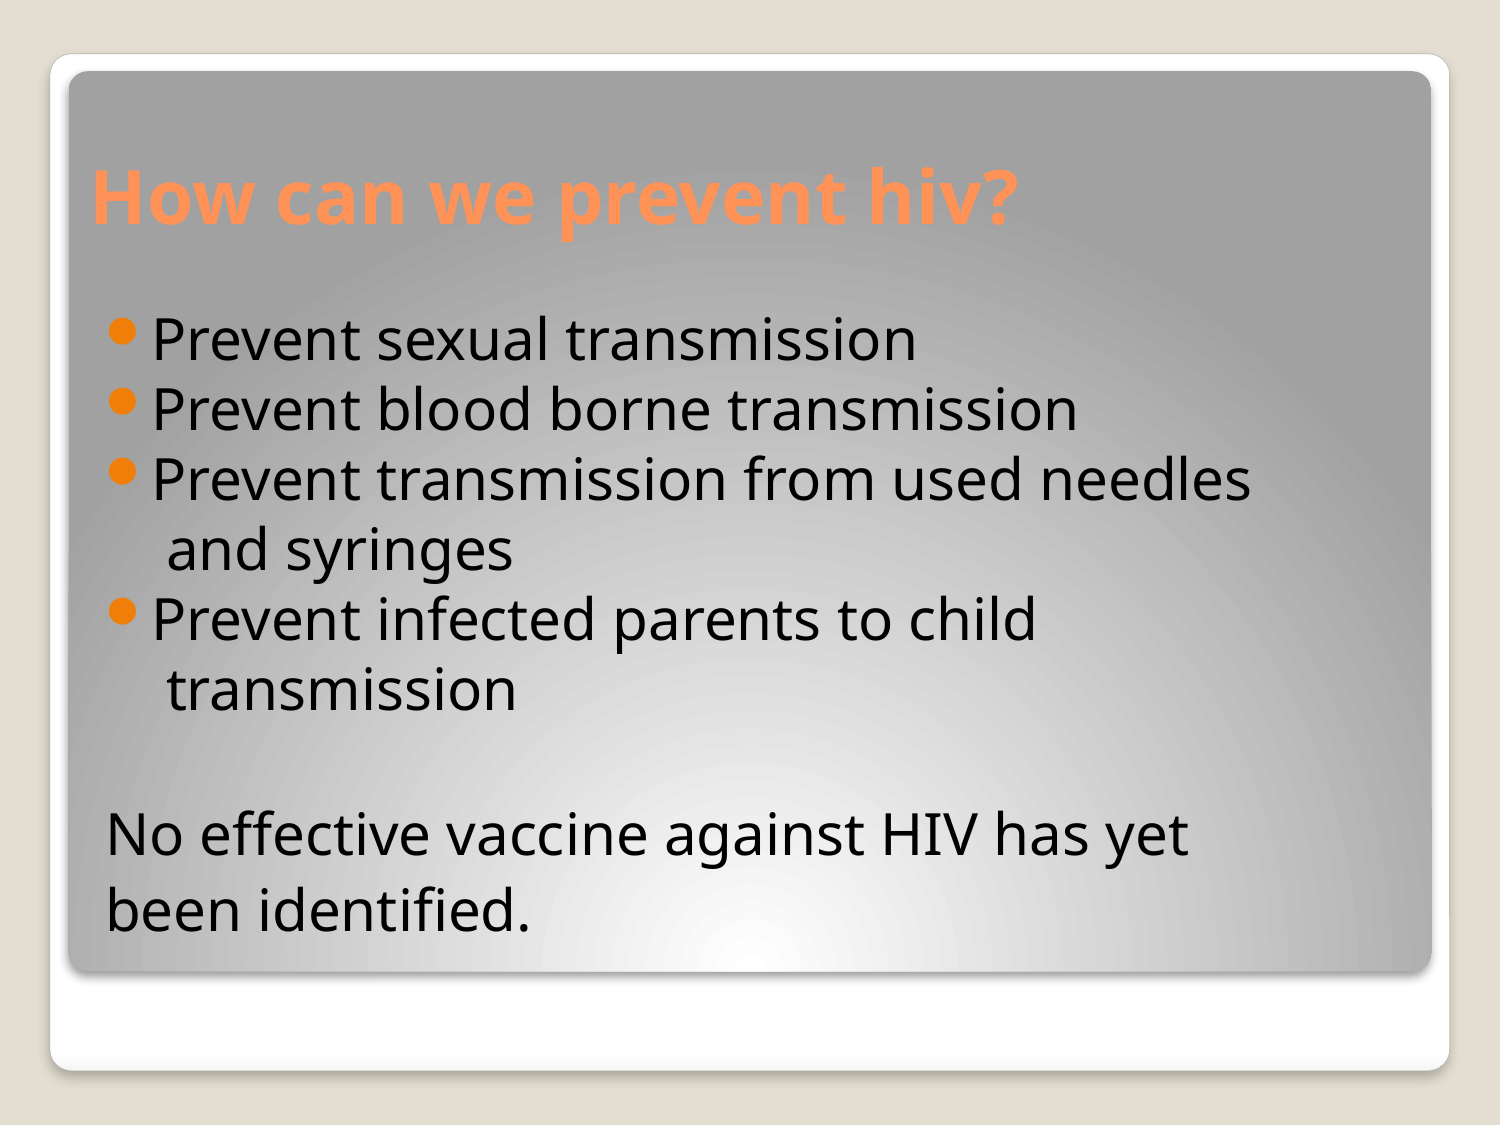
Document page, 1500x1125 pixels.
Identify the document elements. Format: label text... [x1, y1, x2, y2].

list Prevent sexual transmission Prevent blood borne transmission Prevent transmission from used needles and syringes Prevent infected parents to child transmission No effective vaccine against HIV has yet been identified. [74, 287, 1426, 1125]
title How can we prevent hiv? [75, 75, 1418, 248]
